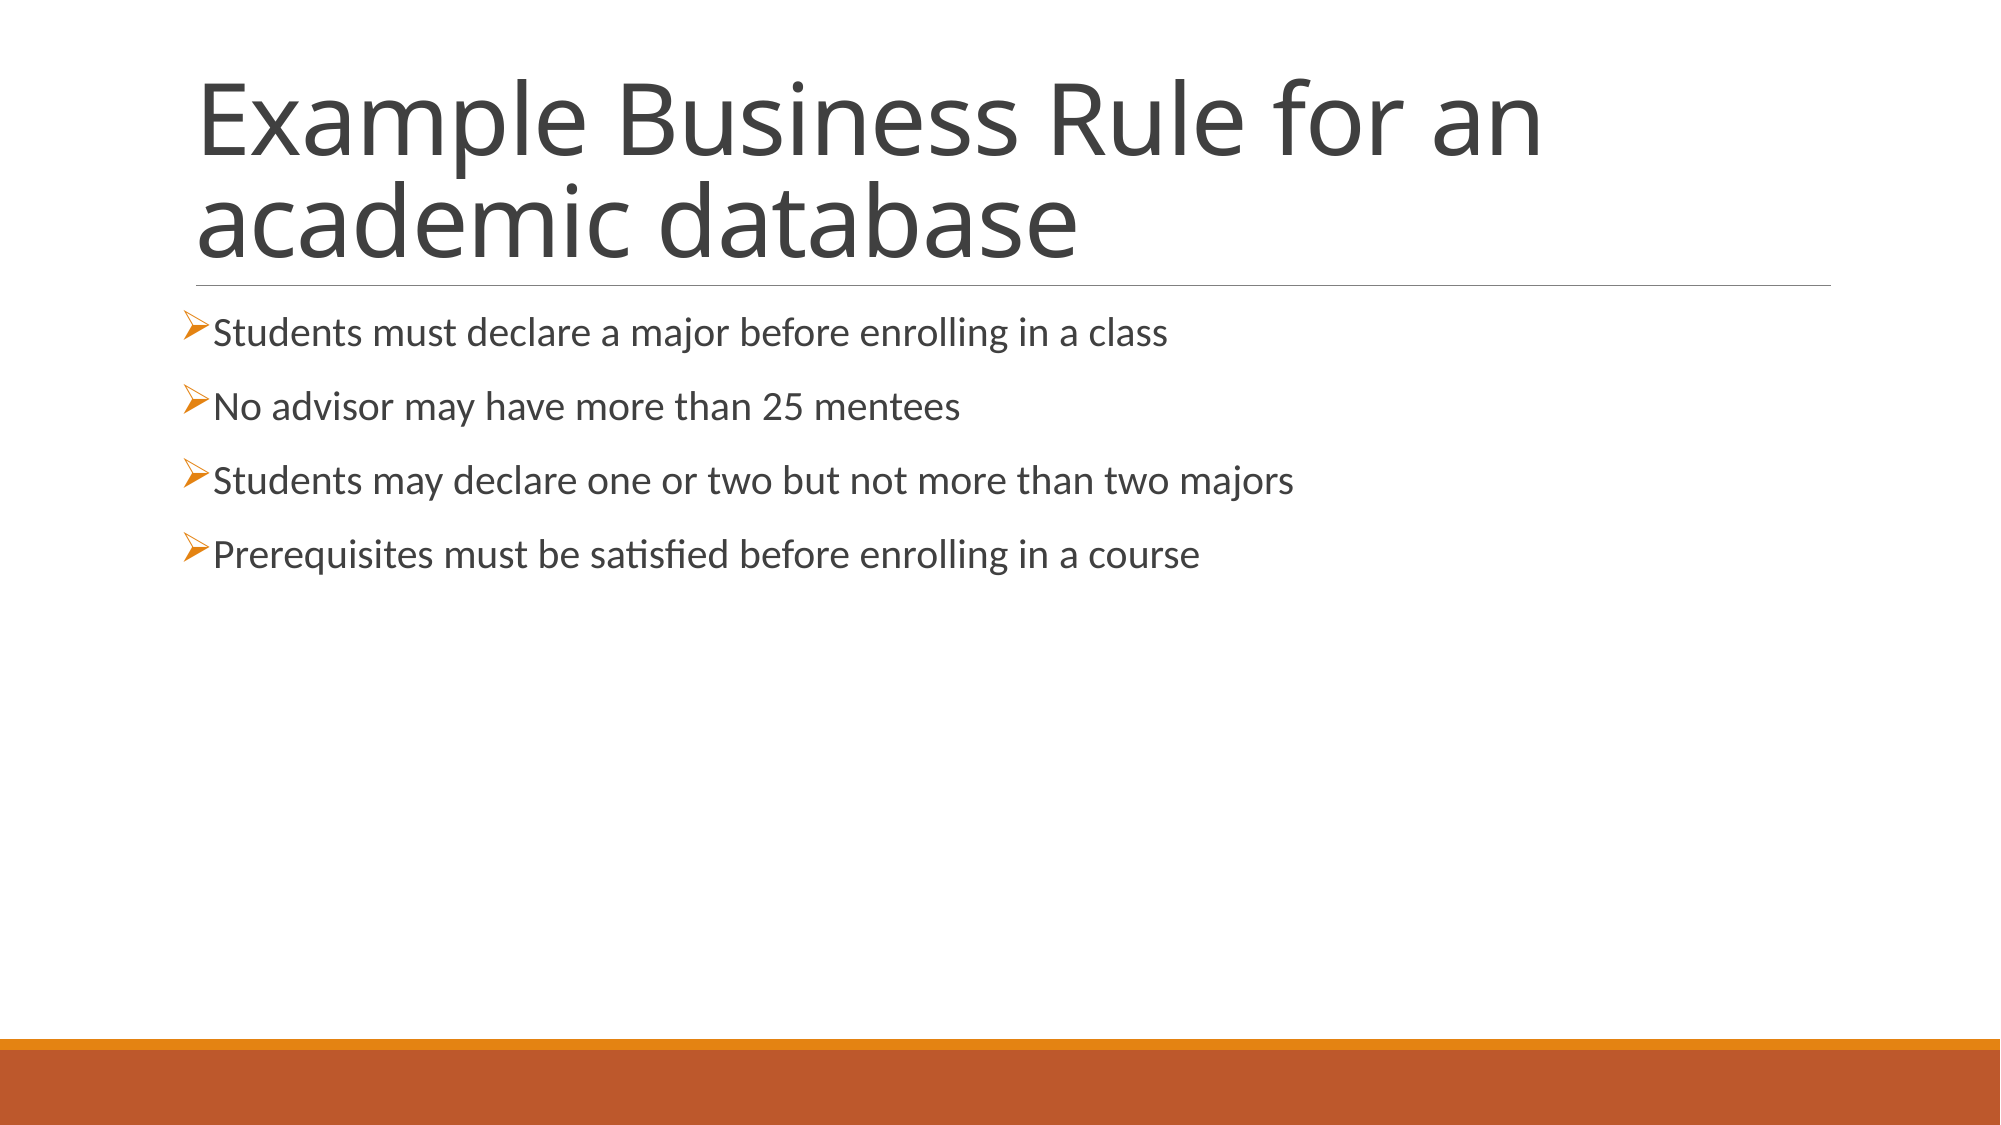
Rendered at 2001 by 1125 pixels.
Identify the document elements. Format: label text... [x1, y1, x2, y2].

title Example Business Rule for an academic database [180, 47, 1830, 285]
list Students must declare a major before enrolling in a class No advisor may have more than 25 mentees Students may declare one or two but not more than two majors Prerequisites must be satisfied before enrolling in a course [180, 302, 1830, 963]
